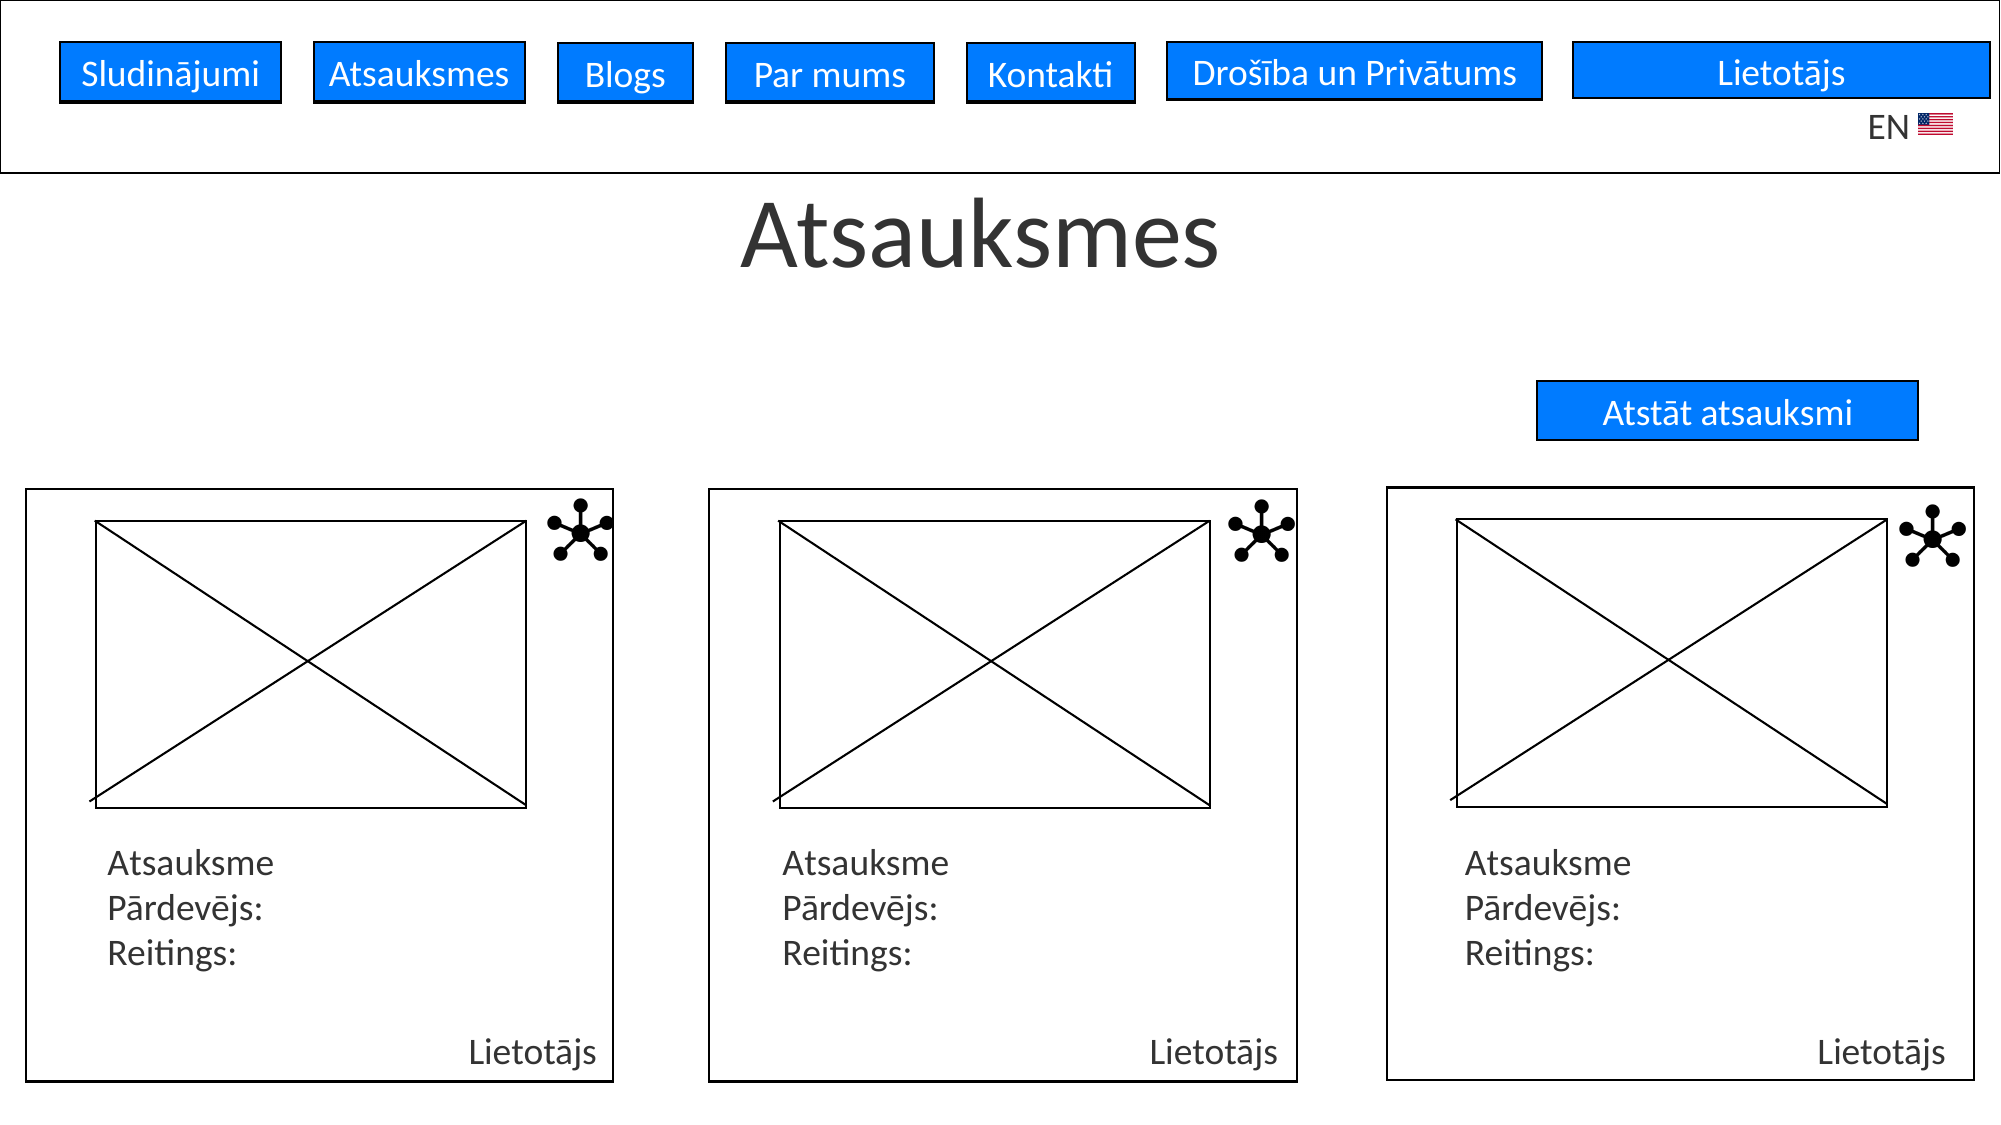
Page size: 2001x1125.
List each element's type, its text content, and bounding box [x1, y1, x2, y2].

text_box Lietotājs [1802, 1019, 1972, 1080]
text_box Atsauksme Pārdevējs: Reitings: [767, 830, 1198, 980]
text_box EN [1853, 99, 1926, 155]
text_box [708, 488, 1298, 1083]
text_box Sludinājumi [59, 41, 282, 102]
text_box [772, 520, 1210, 809]
text_box Atsauksmes [725, 204, 1249, 250]
text_box Atsauksme Pārdevējs: Reitings: [92, 830, 523, 980]
text_box Atsauksmes [313, 41, 526, 102]
text_box Kontakti [966, 42, 1136, 102]
picture [1219, 488, 1304, 573]
text_box [1386, 486, 1975, 1081]
text_box Lietotājs [1572, 41, 1991, 99]
text_box [0, 0, 2000, 174]
text_box Atstāt atsauksmi [1536, 380, 1919, 441]
picture [1918, 113, 1953, 135]
text_box Blogs [557, 42, 694, 102]
text_box Lietotājs [453, 1019, 623, 1080]
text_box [89, 520, 527, 809]
text_box Drošība un Privātums [1166, 41, 1543, 100]
text_box Lietotājs [1134, 1019, 1304, 1080]
picture [1890, 493, 1975, 578]
picture [538, 487, 623, 572]
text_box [1450, 519, 1888, 807]
text_box Atsauksme Pārdevējs: Reitings: [1450, 830, 1881, 980]
text_box Par mums [725, 42, 935, 102]
text_box [25, 488, 614, 1083]
